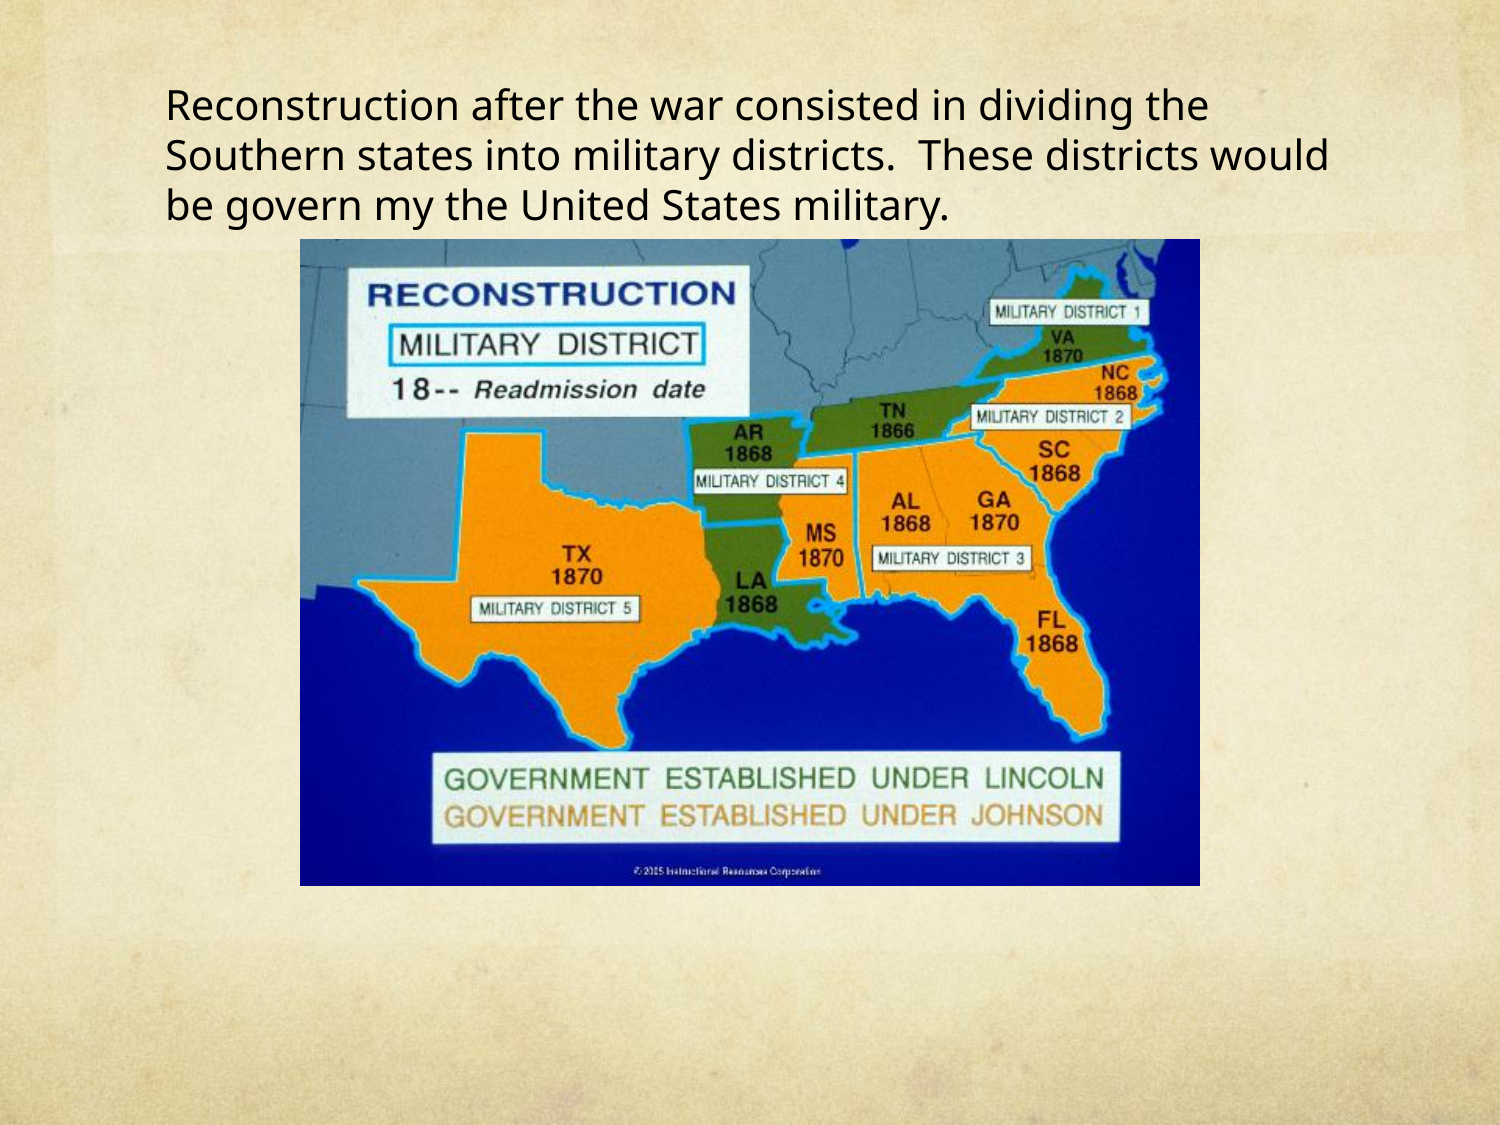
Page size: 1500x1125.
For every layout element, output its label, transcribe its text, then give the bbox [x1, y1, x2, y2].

picture [0, 0, 1500, 1125]
title Reconstruction after the war consisted in dividing the Southern states into military districts. These districts would be govern my the United States military. [150, 82, 1350, 225]
